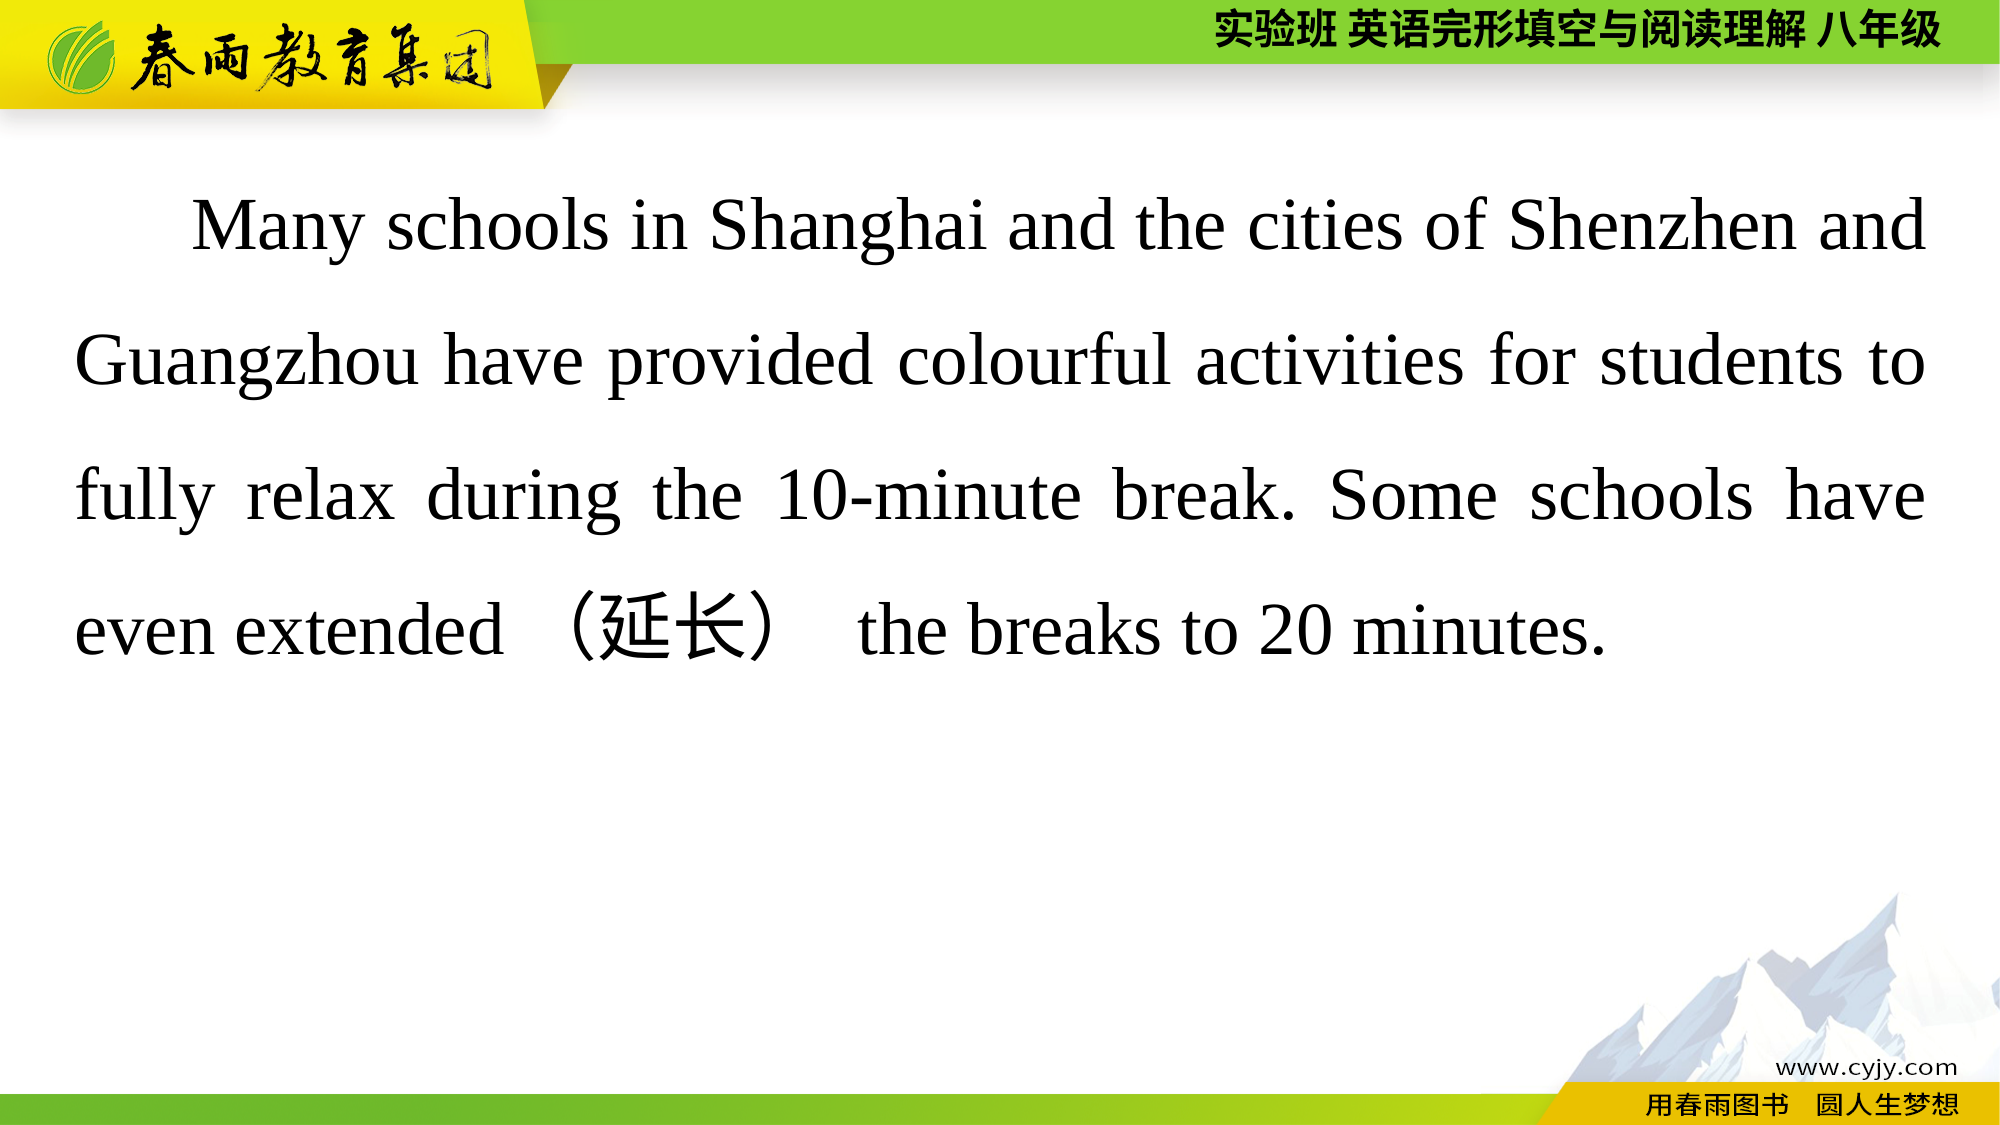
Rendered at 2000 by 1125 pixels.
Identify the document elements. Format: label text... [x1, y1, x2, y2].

picture [0, 0, 2000, 1125]
list Many schools in Shanghai and the cities of Shenzhen and Guangzhou have provided colourful activities for students to fully relax during the 10-minute break. Some schools have even extended（延长） the breaks to 20 minutes. [59, 122, 1944, 666]
